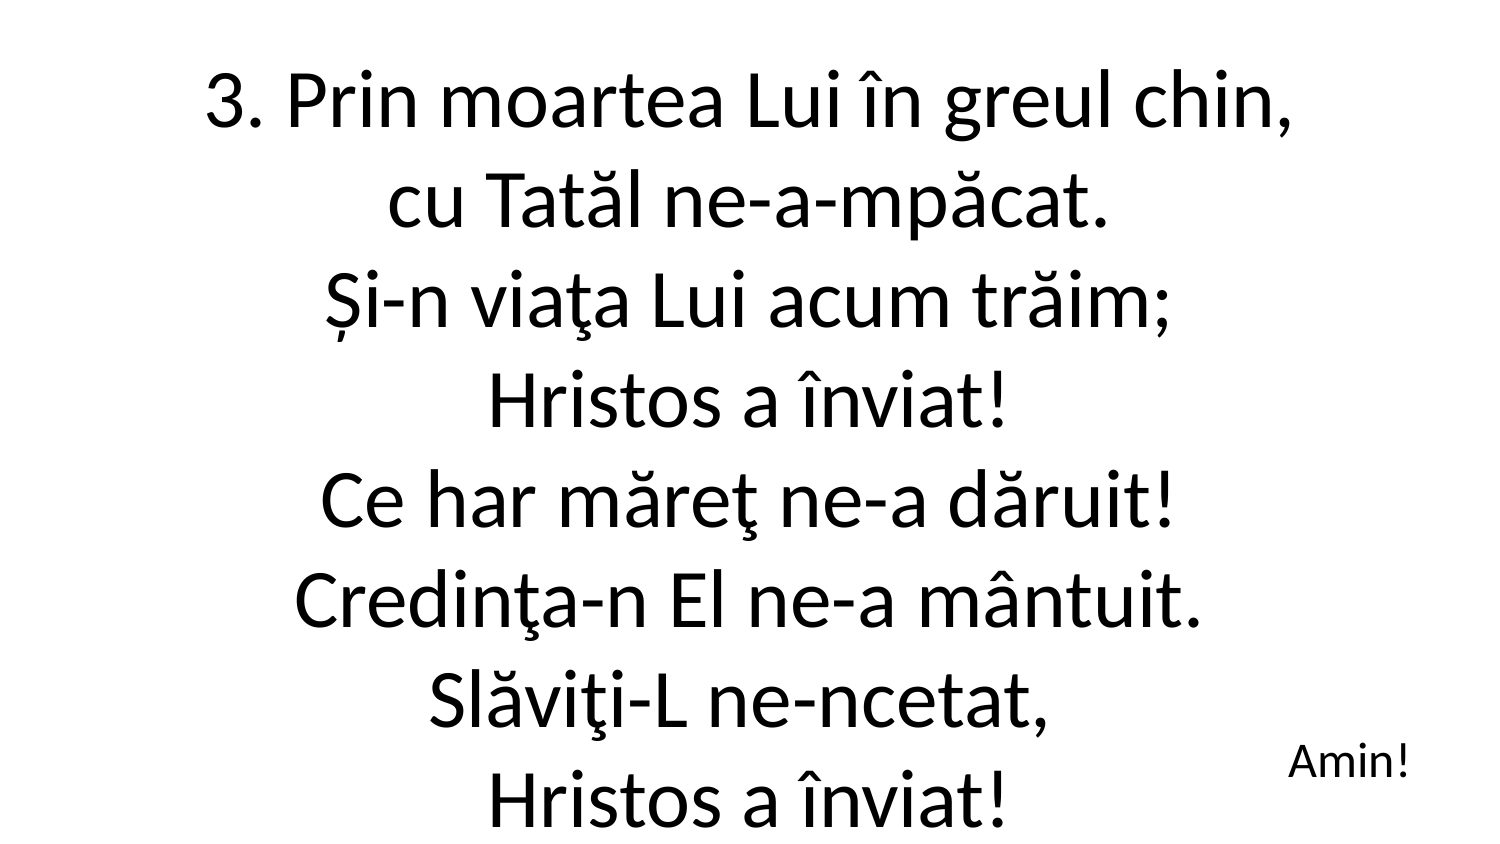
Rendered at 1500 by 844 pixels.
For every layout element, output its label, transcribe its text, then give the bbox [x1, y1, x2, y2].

text_box Amin! [1273, 674, 1427, 795]
text_box 3. Prin moartea Lui în greul chin, cu Tatăl ne-a-mpăcat. Și-n viaţa Lui acum trăim; Hristos a înviat! Ce har măreţ ne-a dăruit! Credinţa-n El ne-a mântuit. Slăviţi-L ne-ncetat, Hristos a înviat! [188, 0, 1312, 844]
